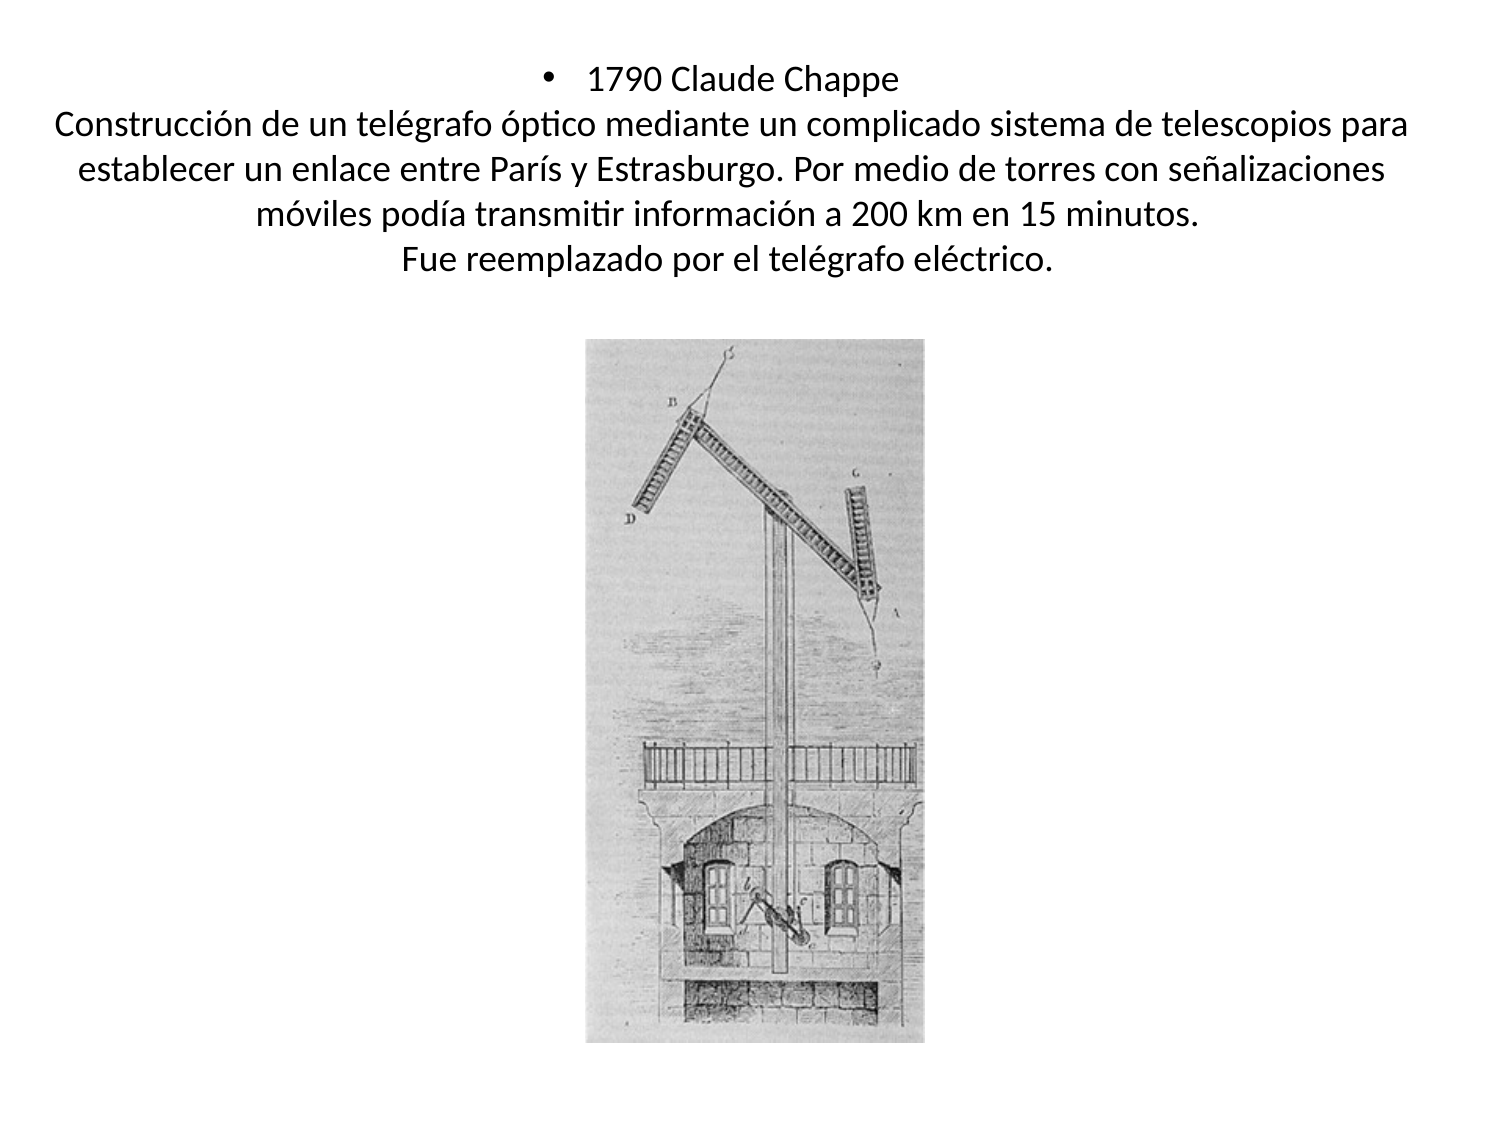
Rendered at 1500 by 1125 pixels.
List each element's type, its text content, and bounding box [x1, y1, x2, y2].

text_box 1790 Claude Chappe Construcción de un telégrafo óptico mediante un complicado sistema de telescopios para establecer un enlace entre París y Estrasburgo. Por medio de torres con señalizaciones móviles podía transmitir información a 200 km en 15 minutos. Fue reemplazado por el telégrafo eléctrico. [35, 46, 1430, 287]
picture [585, 339, 926, 1044]
